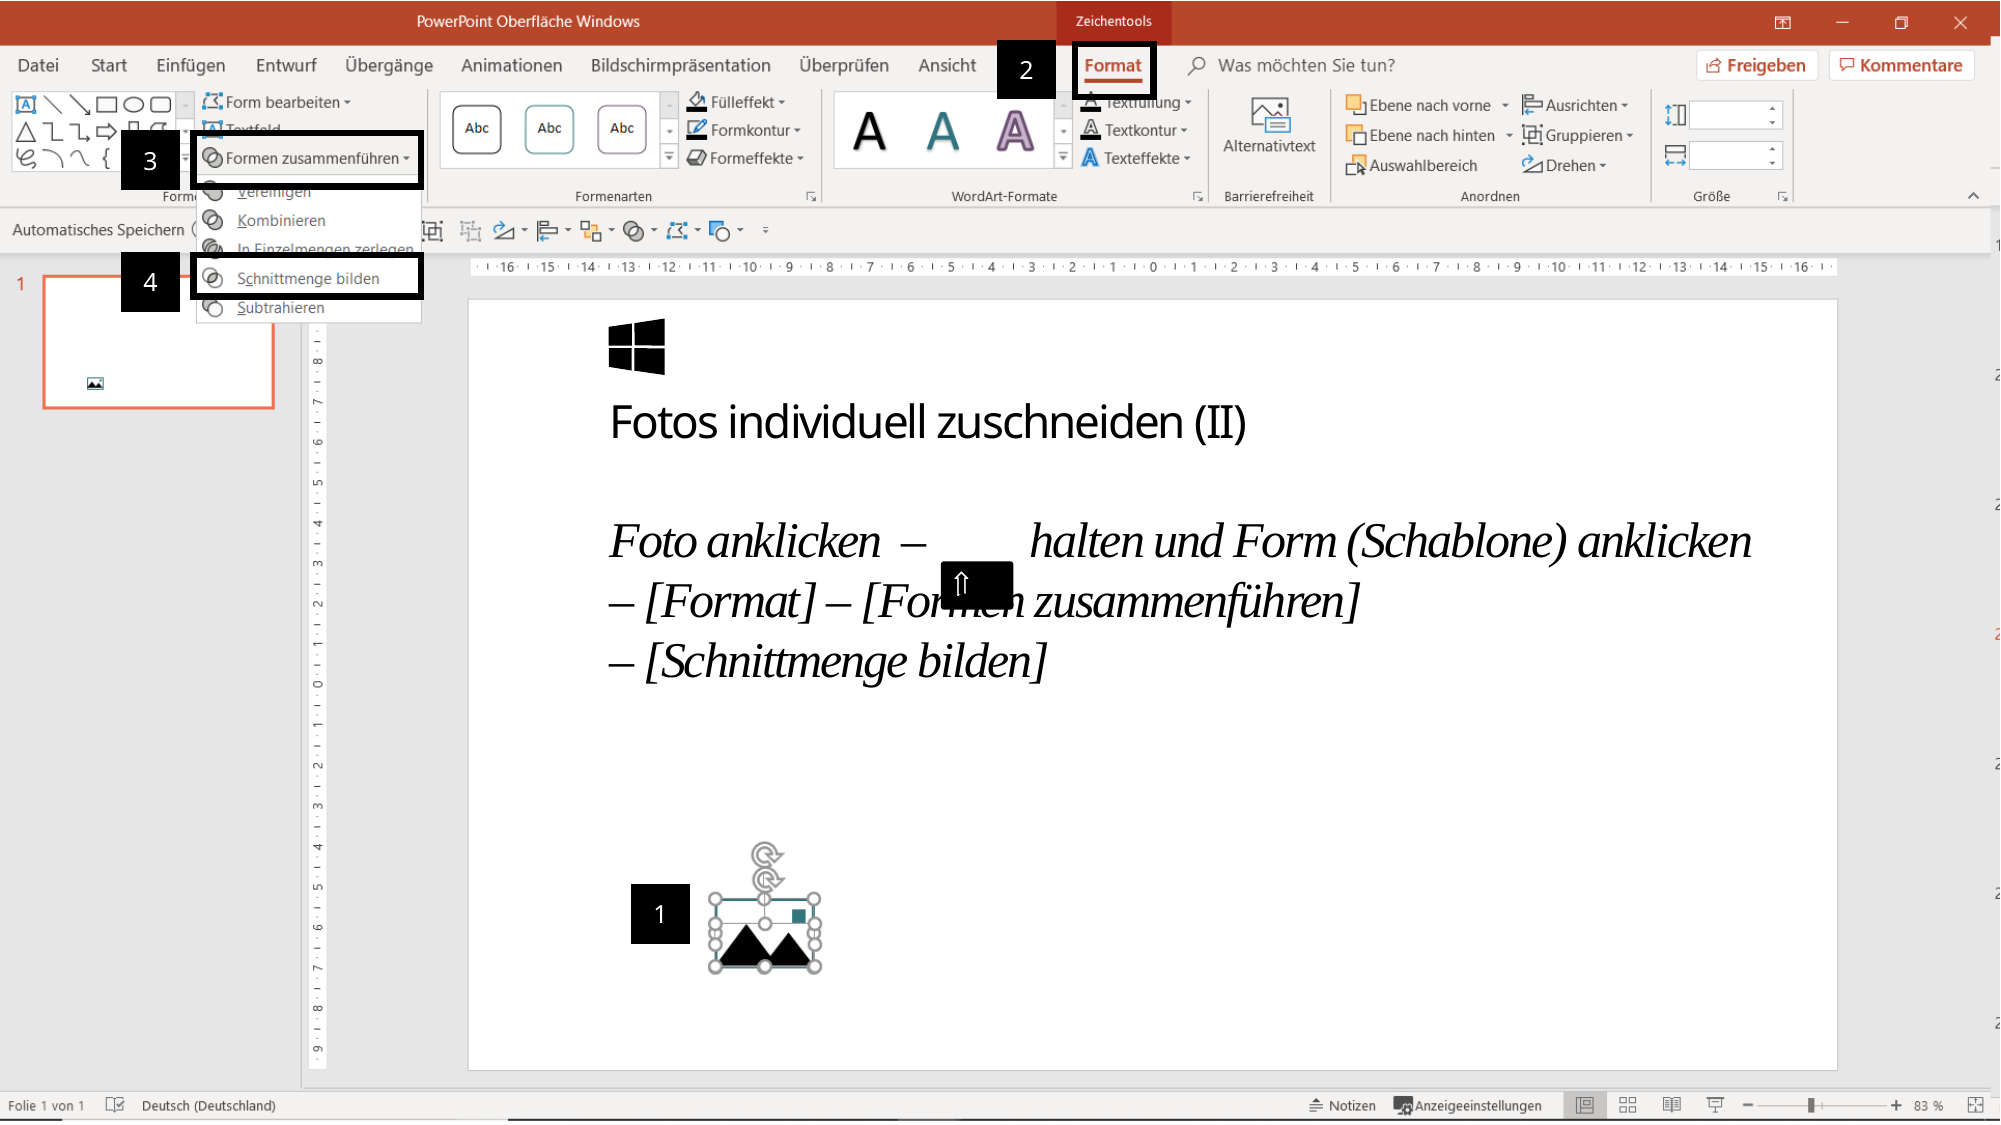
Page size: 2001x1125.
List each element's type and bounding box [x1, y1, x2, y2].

text_box [0, 0, 2000, 1125]
